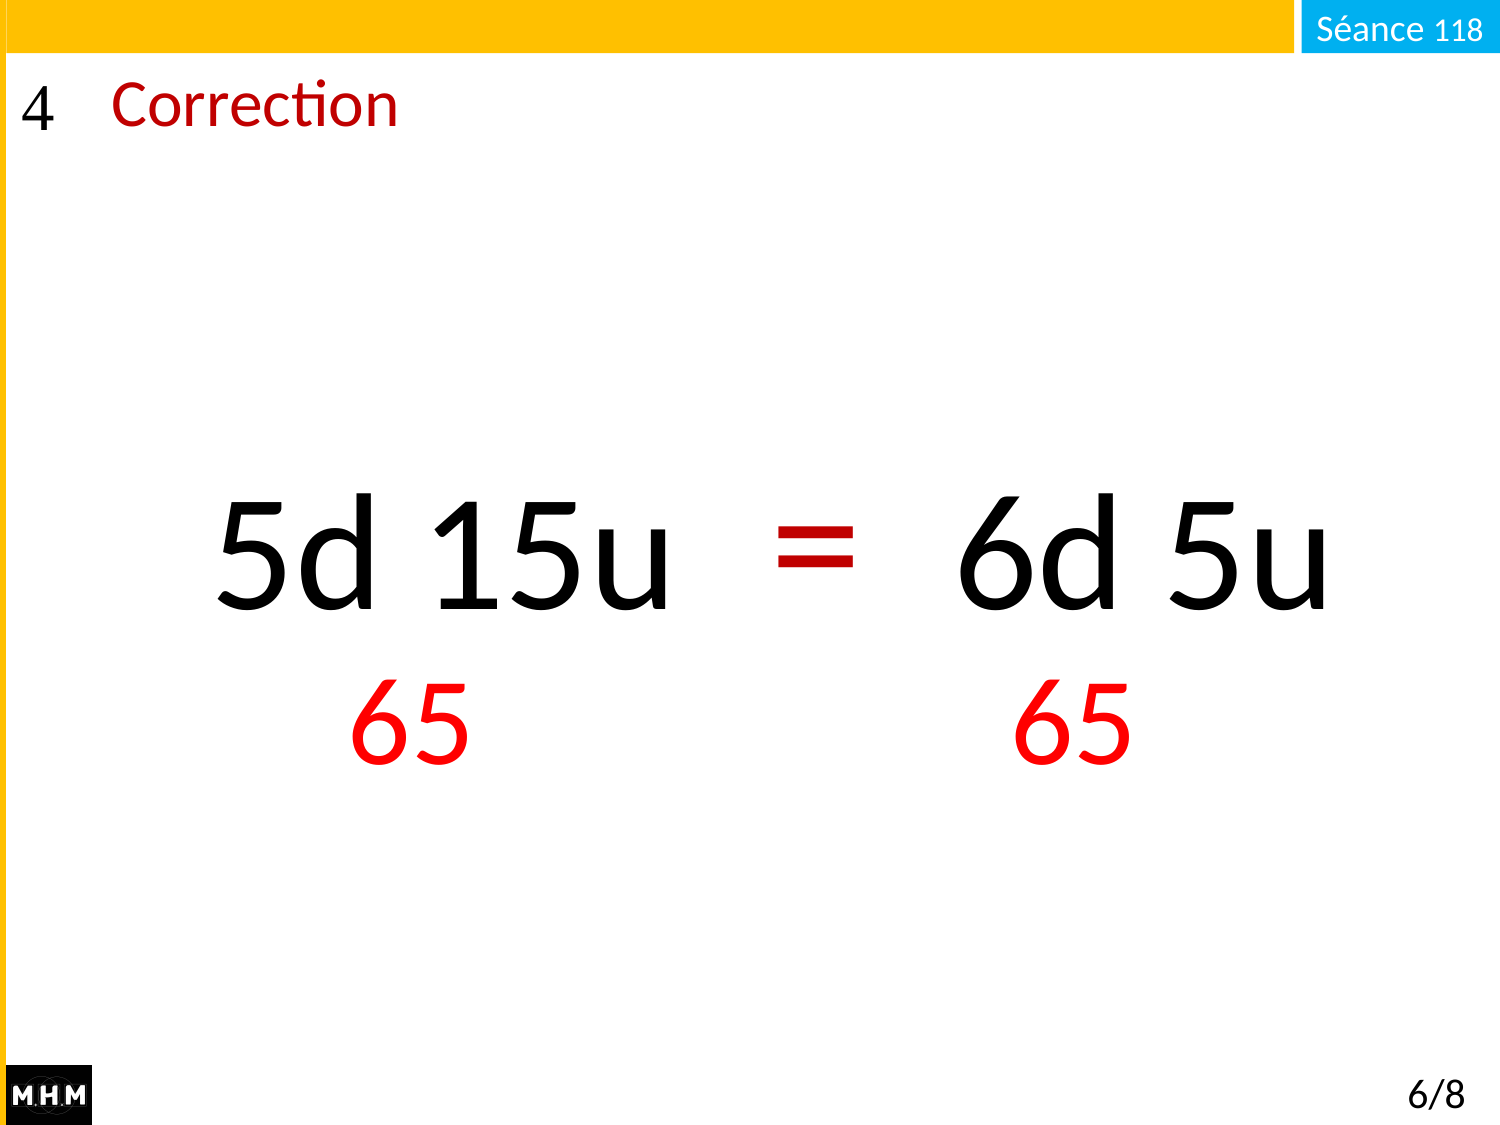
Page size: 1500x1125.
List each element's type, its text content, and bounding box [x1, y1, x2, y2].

text_box 65 65 [333, 632, 1233, 797]
list 6/8 [1373, 1064, 1500, 1125]
picture [6, 1065, 92, 1125]
text_box 5d 15u . . . 6d 5u [911, 435, 1360, 650]
title Correction [96, 60, 1391, 149]
text_box = [722, 414, 911, 632]
text_box 5d 15u . . . 6d 5u [196, 435, 722, 650]
